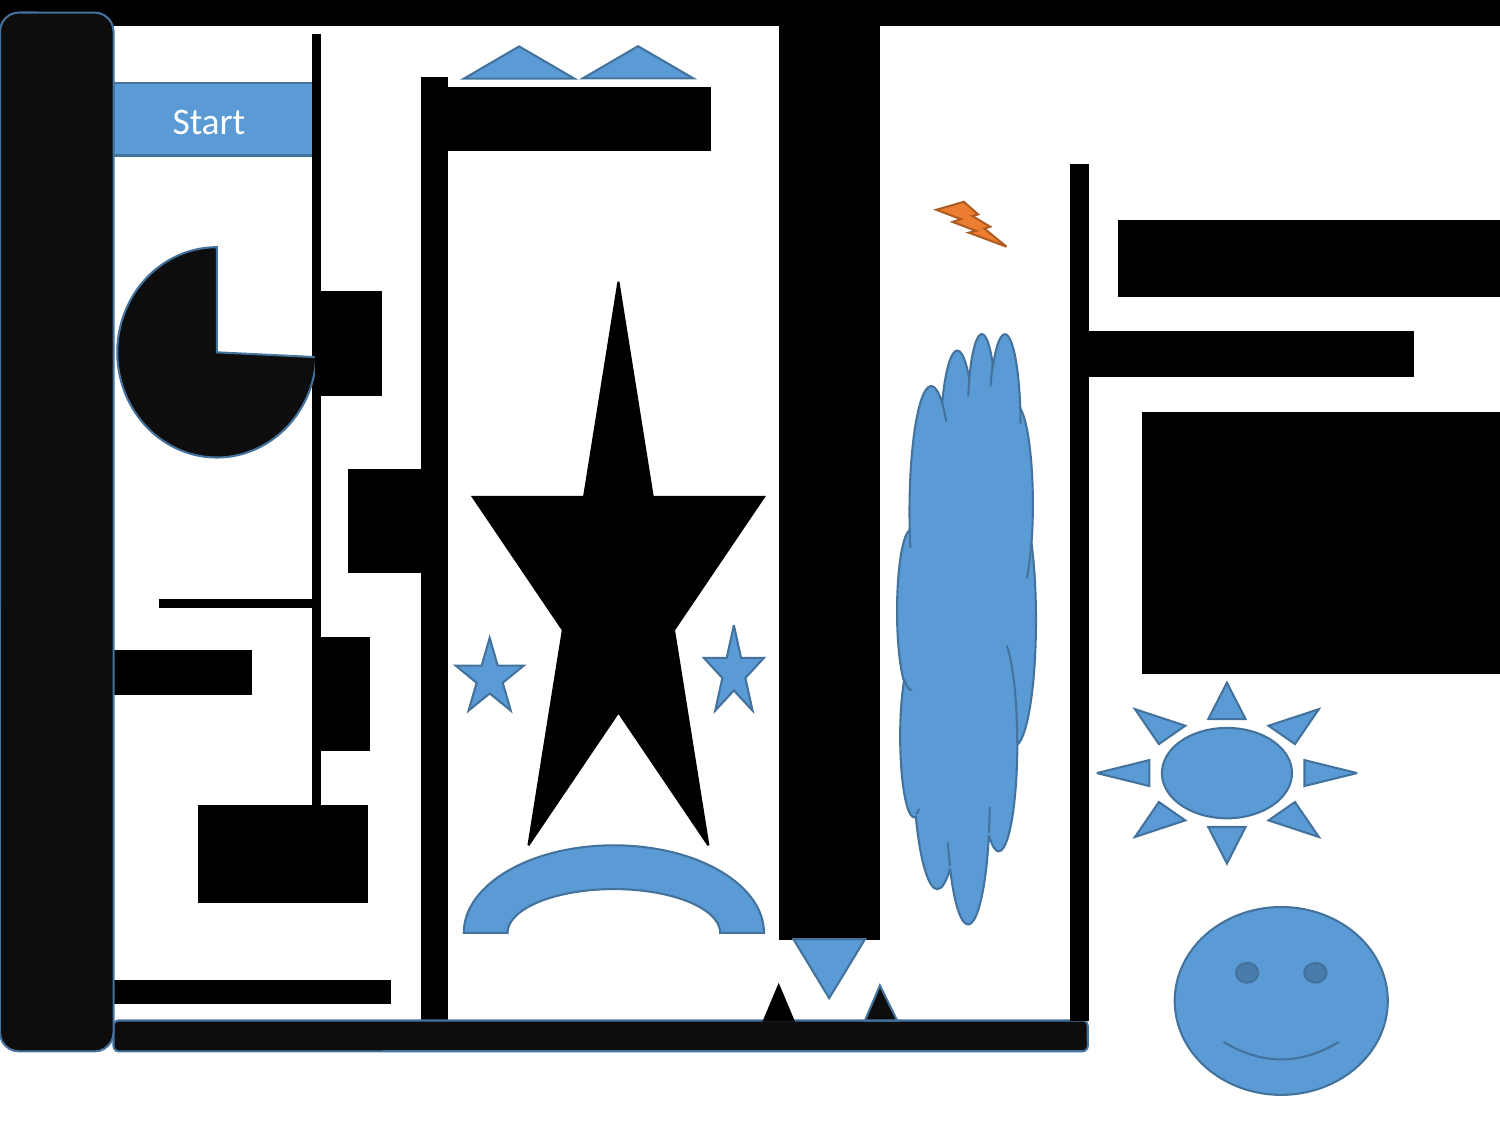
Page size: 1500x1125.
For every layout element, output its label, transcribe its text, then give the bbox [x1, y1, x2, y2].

text_box [421, 77, 448, 1019]
text_box [112, 1019, 1089, 1053]
text_box [1070, 164, 1089, 1021]
text_box [1160, 726, 1294, 820]
text_box [1266, 707, 1322, 746]
text_box [1087, 331, 1414, 377]
text_box [1132, 800, 1188, 839]
text_box [348, 469, 430, 573]
text_box [579, 44, 698, 80]
text_box [779, 24, 880, 940]
text_box [701, 624, 767, 715]
text_box [1206, 680, 1248, 721]
text_box [762, 982, 796, 1022]
text_box [863, 983, 899, 1022]
text_box [115, 980, 391, 1004]
text_box [791, 938, 867, 1001]
text_box [1096, 758, 1151, 788]
text_box [116, 246, 315, 459]
text_box [933, 200, 1008, 248]
text_box [1303, 758, 1358, 788]
text_box [1173, 905, 1389, 1096]
text_box [115, 650, 252, 695]
text_box [459, 45, 579, 80]
text_box [312, 380, 321, 805]
text_box [1132, 707, 1188, 746]
text_box [312, 156, 321, 356]
text_box [1206, 825, 1248, 866]
text_box [315, 291, 382, 396]
text_box [198, 805, 368, 903]
text_box [319, 637, 370, 751]
text_box [452, 634, 527, 714]
text_box [1266, 800, 1322, 839]
text_box [462, 844, 766, 934]
text_box [445, 87, 711, 151]
text_box Start [115, 82, 312, 157]
text_box [1118, 220, 1500, 297]
text_box [0, 11, 115, 1053]
text_box [0, 0, 1500, 26]
text_box [1142, 412, 1500, 674]
text_box [312, 34, 321, 156]
text_box [896, 332, 1038, 926]
text_box [470, 281, 766, 846]
text_box [159, 599, 314, 608]
